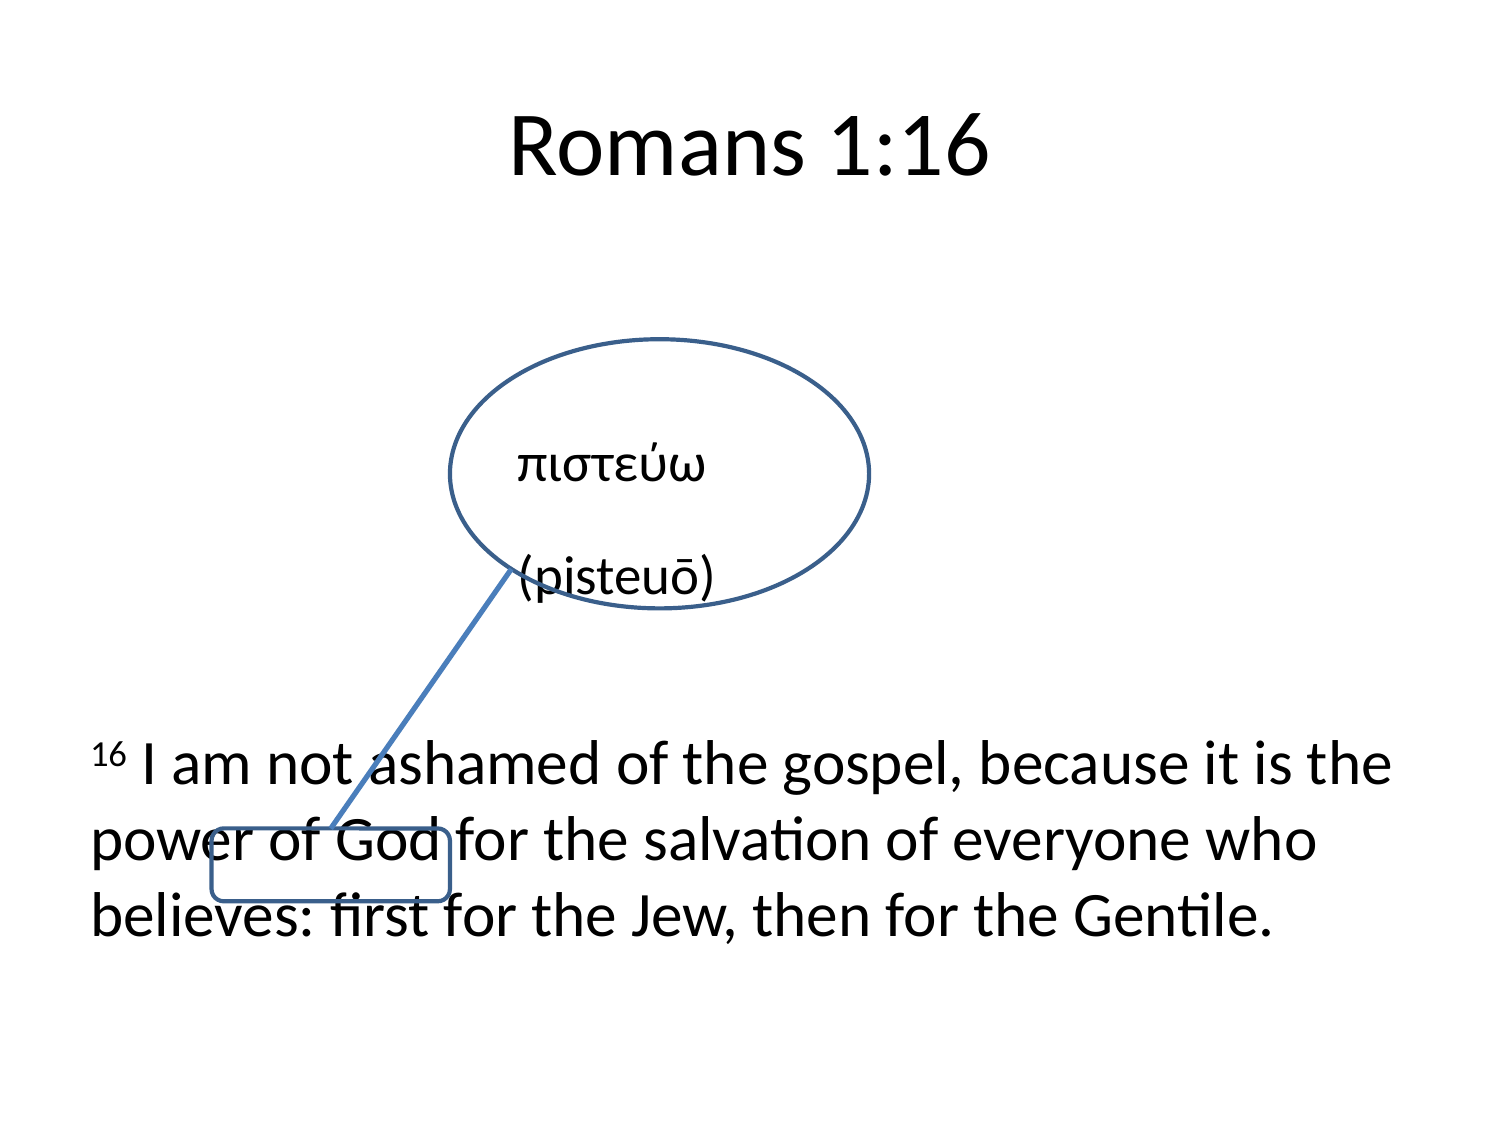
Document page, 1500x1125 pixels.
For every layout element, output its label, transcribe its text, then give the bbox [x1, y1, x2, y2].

text_box [447, 337, 872, 611]
list πιστεύω (pisteuō) 16 I am not ashamed of the gospel, because it is the power of God for the salvation of everyone who believes: first for the Jew, then for the Gentile. [75, 262, 1425, 1005]
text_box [330, 568, 512, 829]
text_box [209, 826, 453, 904]
title Romans 1:16 [75, 45, 1425, 233]
